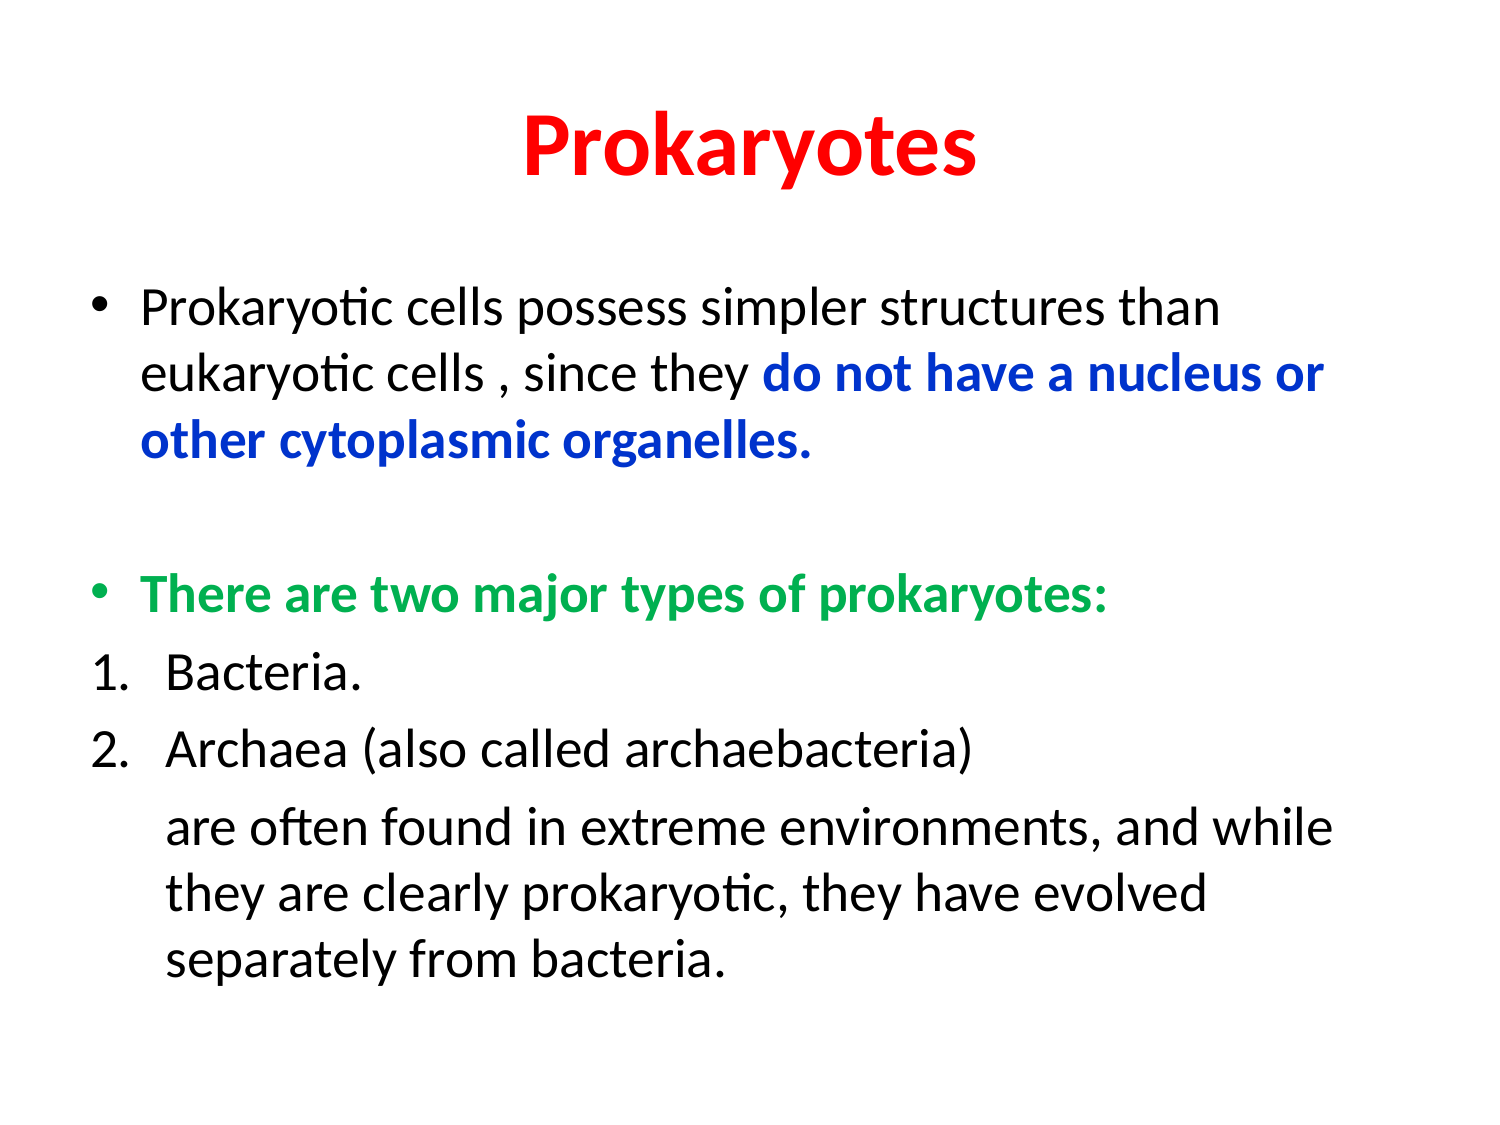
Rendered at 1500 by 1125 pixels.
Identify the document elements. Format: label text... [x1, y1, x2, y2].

title Prokaryotes [75, 45, 1425, 233]
list Prokaryotic cells possess simpler structures than eukaryotic cells , since they do not have a nucleus or other cytoplasmic organelles. There are two major types of prokaryotes: Bacteria. Archaea (also called archaebacteria) are often found in extreme environments, and while they are clearly prokaryotic, they have evolved separately from bacteria. [75, 262, 1425, 1005]
